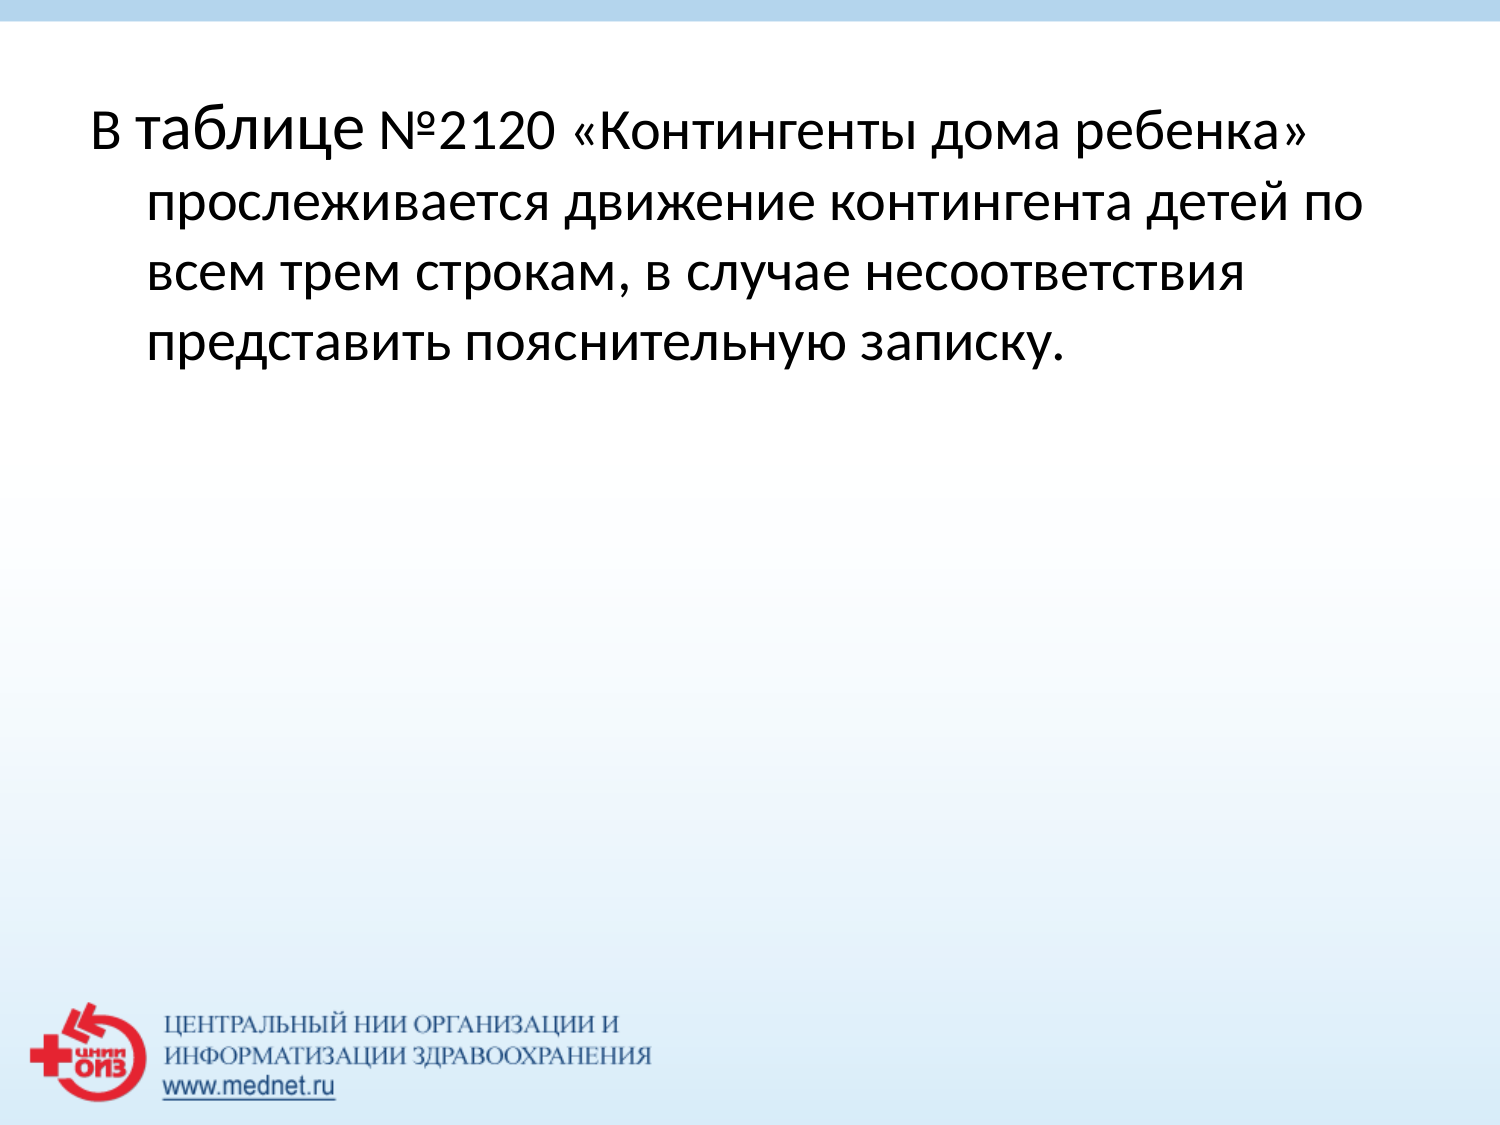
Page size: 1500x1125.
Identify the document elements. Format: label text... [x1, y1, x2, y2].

list В таблице №2120 «Контингенты дома ребенка» прослеживается движение контингента детей по всем трем строкам, в случае несоответствия представить пояснительную записку. [75, 75, 1425, 963]
picture [0, 0, 1500, 1125]
